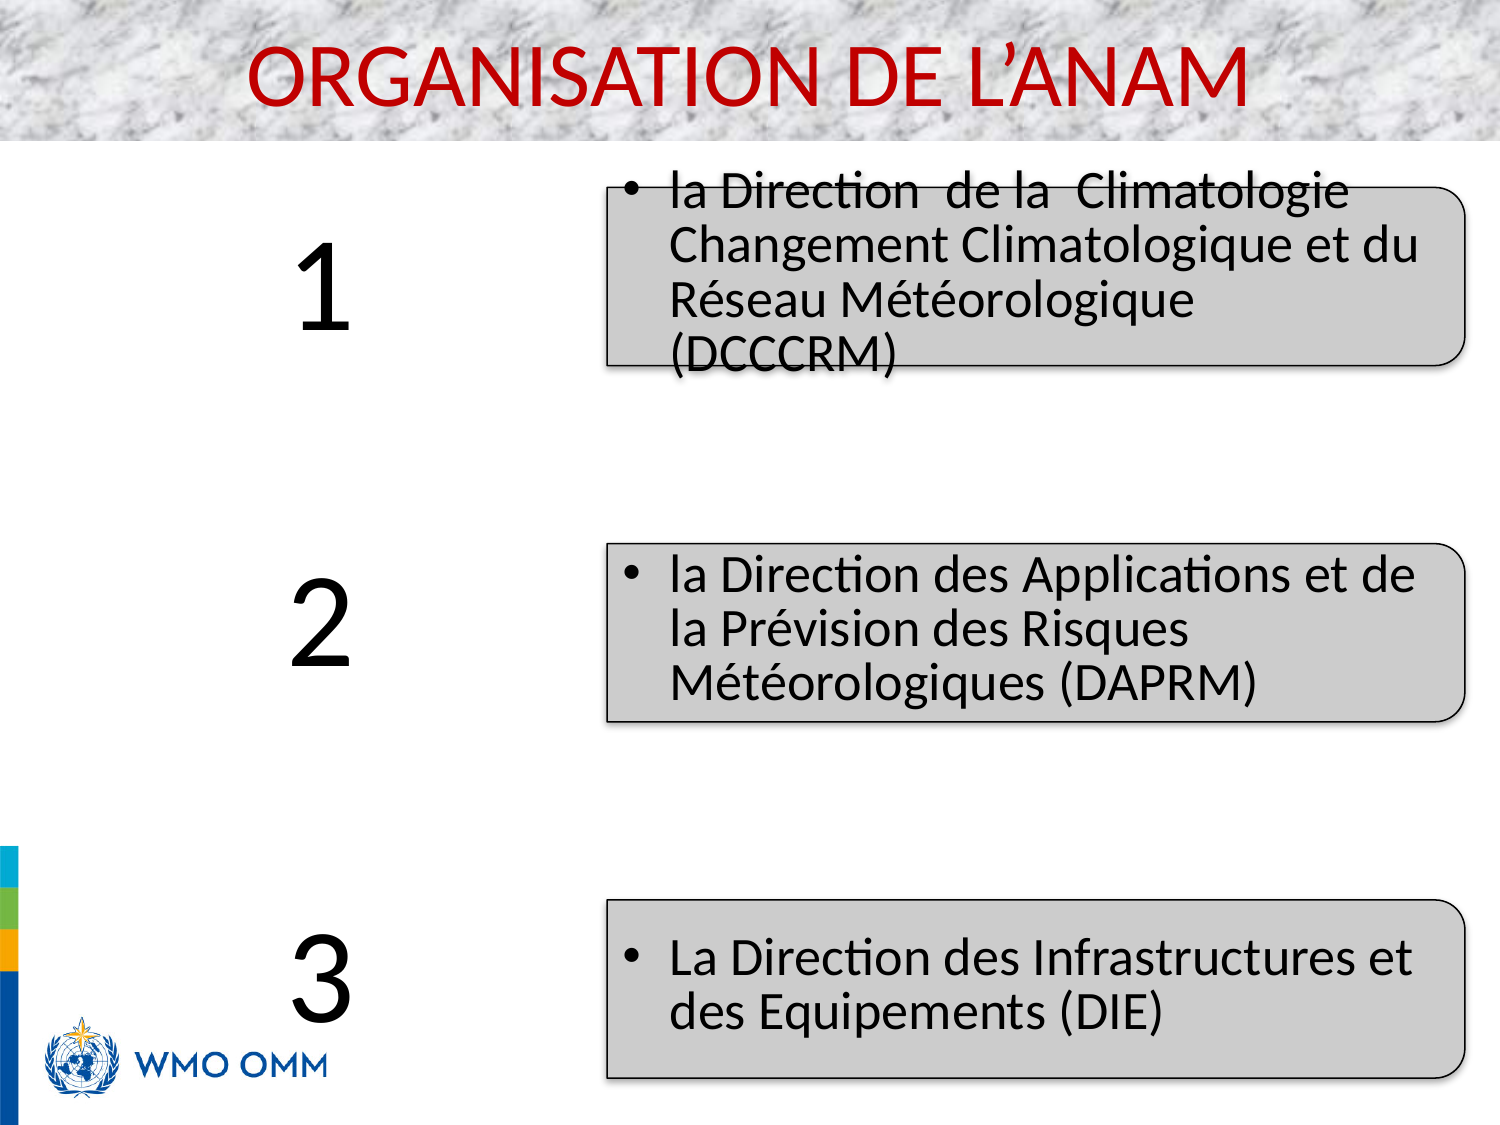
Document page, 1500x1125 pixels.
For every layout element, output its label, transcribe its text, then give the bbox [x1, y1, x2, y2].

title ORGANISATION DE L’ANAM [0, 0, 1500, 141]
picture [0, 845, 327, 1125]
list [34, 187, 1466, 1079]
